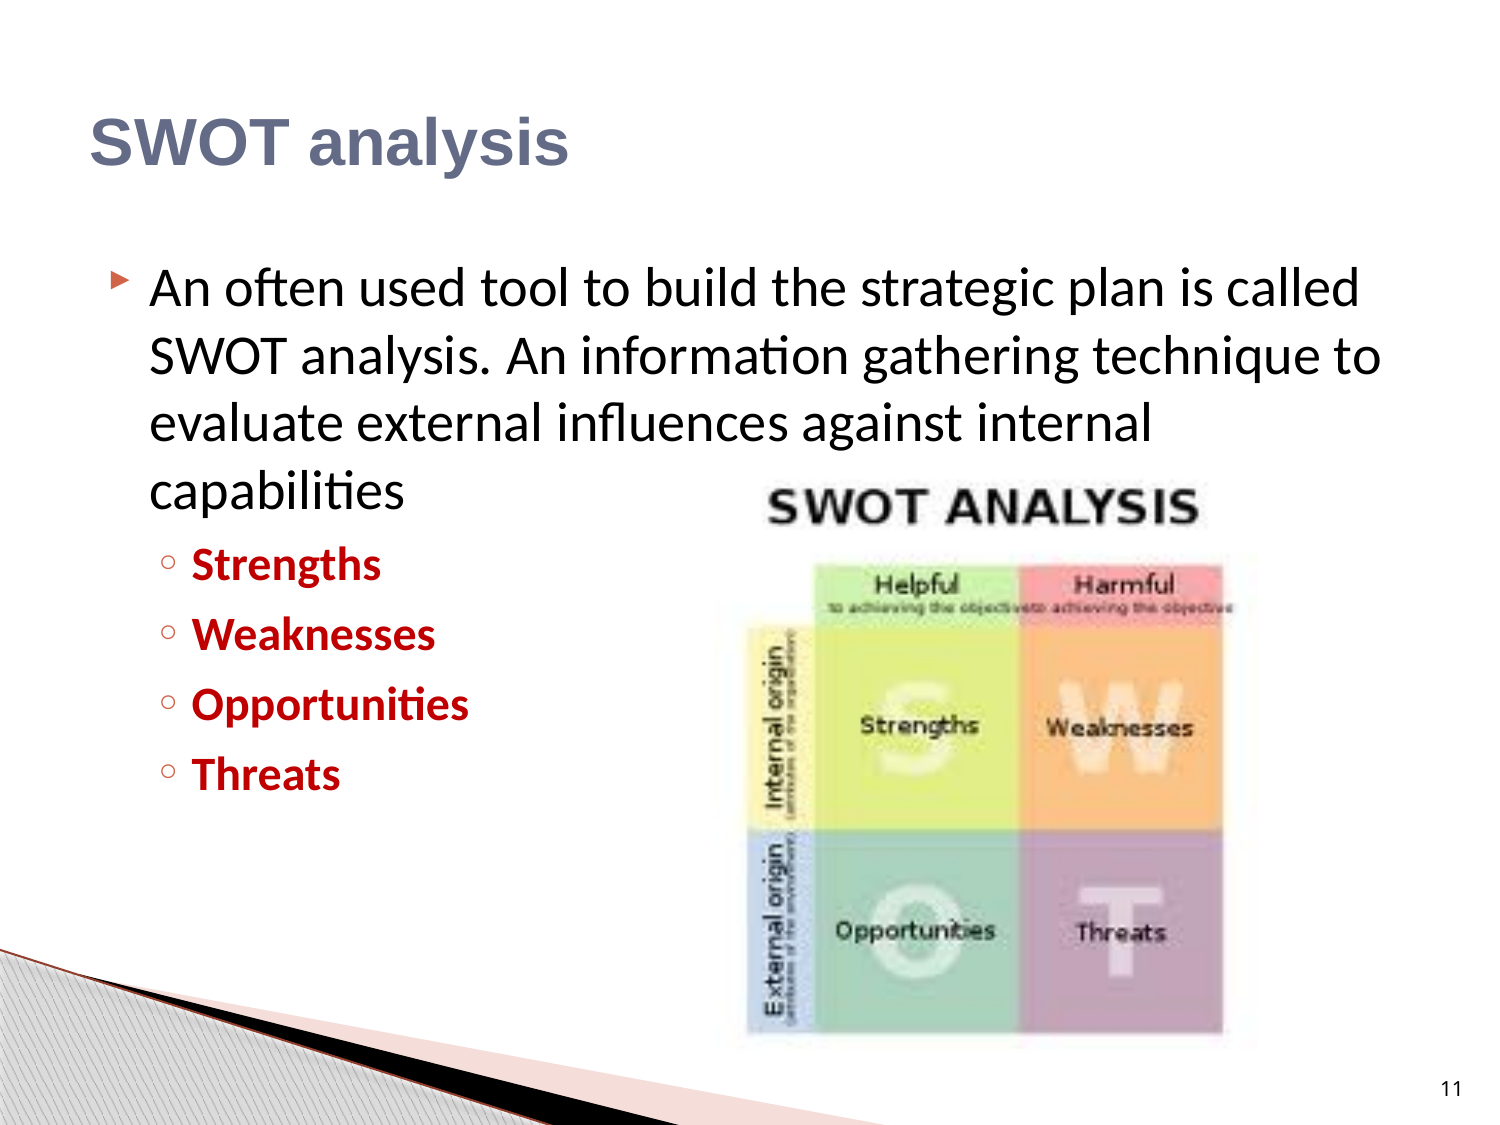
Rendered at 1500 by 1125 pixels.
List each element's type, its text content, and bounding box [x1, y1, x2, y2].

list An often used tool to build the strategic plan is called SWOT analysis. An information gathering technique to evaluate external influences against internal capabilities Strengths Weaknesses Opportunities Threats [75, 243, 1425, 986]
title SWOT analysis [75, 45, 1425, 233]
slide_number 11 [1418, 1051, 1479, 1112]
picture [714, 455, 1259, 1068]
